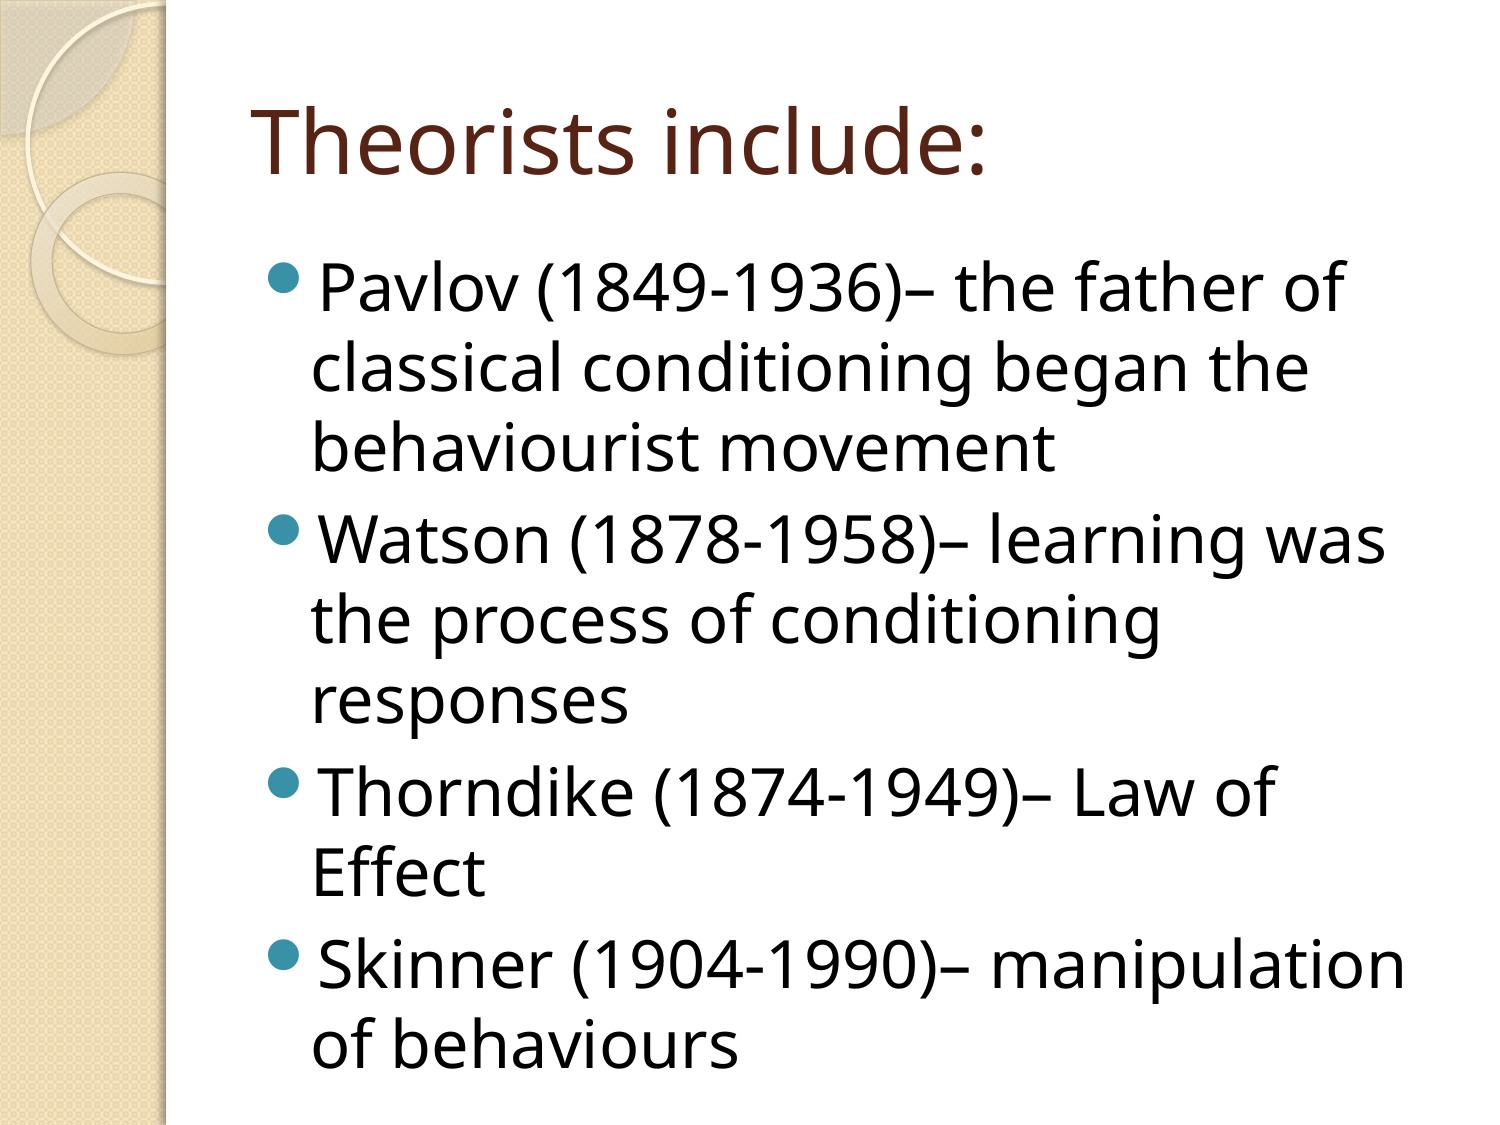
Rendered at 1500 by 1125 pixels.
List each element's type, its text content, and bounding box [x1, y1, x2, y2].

title Theorists include: [235, 45, 1466, 233]
list Pavlov (1849-1936)– the father of classical conditioning began the behaviourist movement Watson (1878-1958)– learning was the process of conditioning responses Thorndike (1874-1949)– Law of Effect Skinner (1904-1990)– manipulation of behaviours [235, 237, 1466, 1025]
